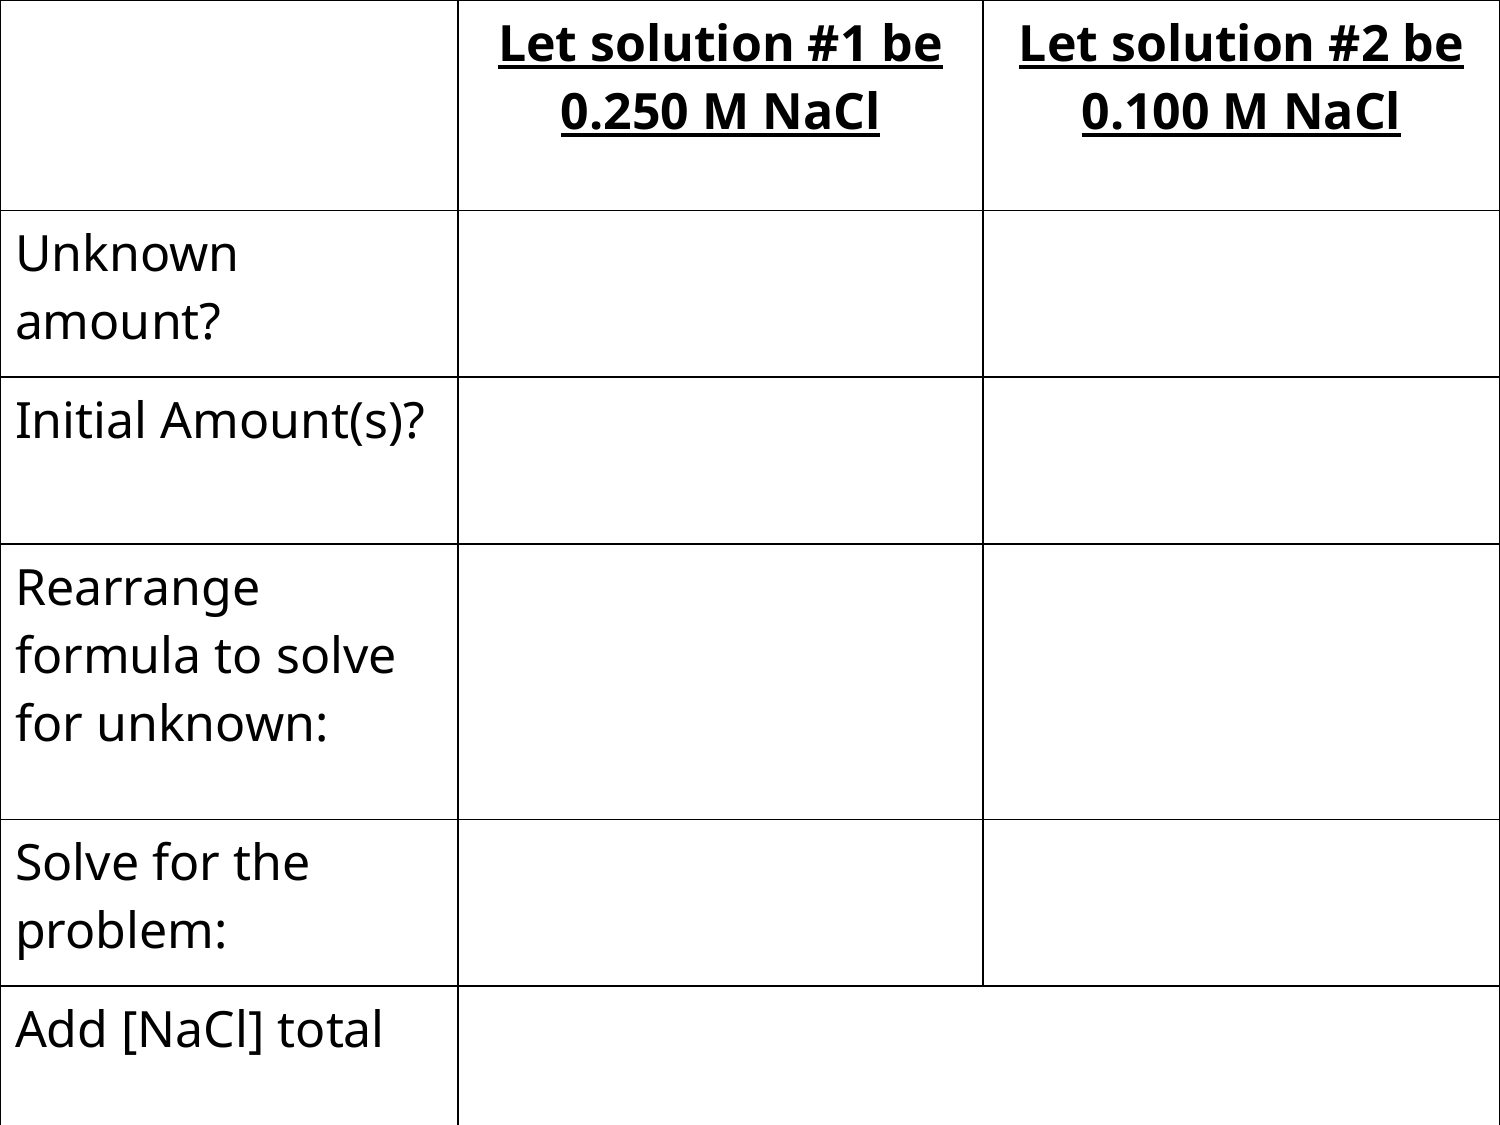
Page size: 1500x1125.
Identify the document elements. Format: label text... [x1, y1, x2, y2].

table_header Let solution #1 be 0.250 M NaCl [459, 1, 982, 210]
table_cell [984, 378, 1499, 543]
table_cell [459, 545, 982, 819]
table_cell [459, 820, 982, 985]
table_header [1, 1, 457, 210]
table_cell [984, 545, 1499, 819]
table_header Let solution #2 be 0.100 M NaCl [984, 1, 1499, 210]
table_cell [984, 820, 1499, 985]
table_cell Initial Amount(s)? [1, 378, 457, 543]
table_cell [459, 987, 1499, 1125]
table_cell [459, 211, 982, 376]
table_cell Rearrange formula to solve for unknown: [1, 545, 457, 819]
table_cell [459, 378, 982, 543]
table_cell Solve for the problem: [1, 820, 457, 985]
table_cell Add [NaCl] total [1, 987, 457, 1125]
table_cell [984, 211, 1499, 376]
table_cell Unknown amount? [1, 211, 457, 376]
